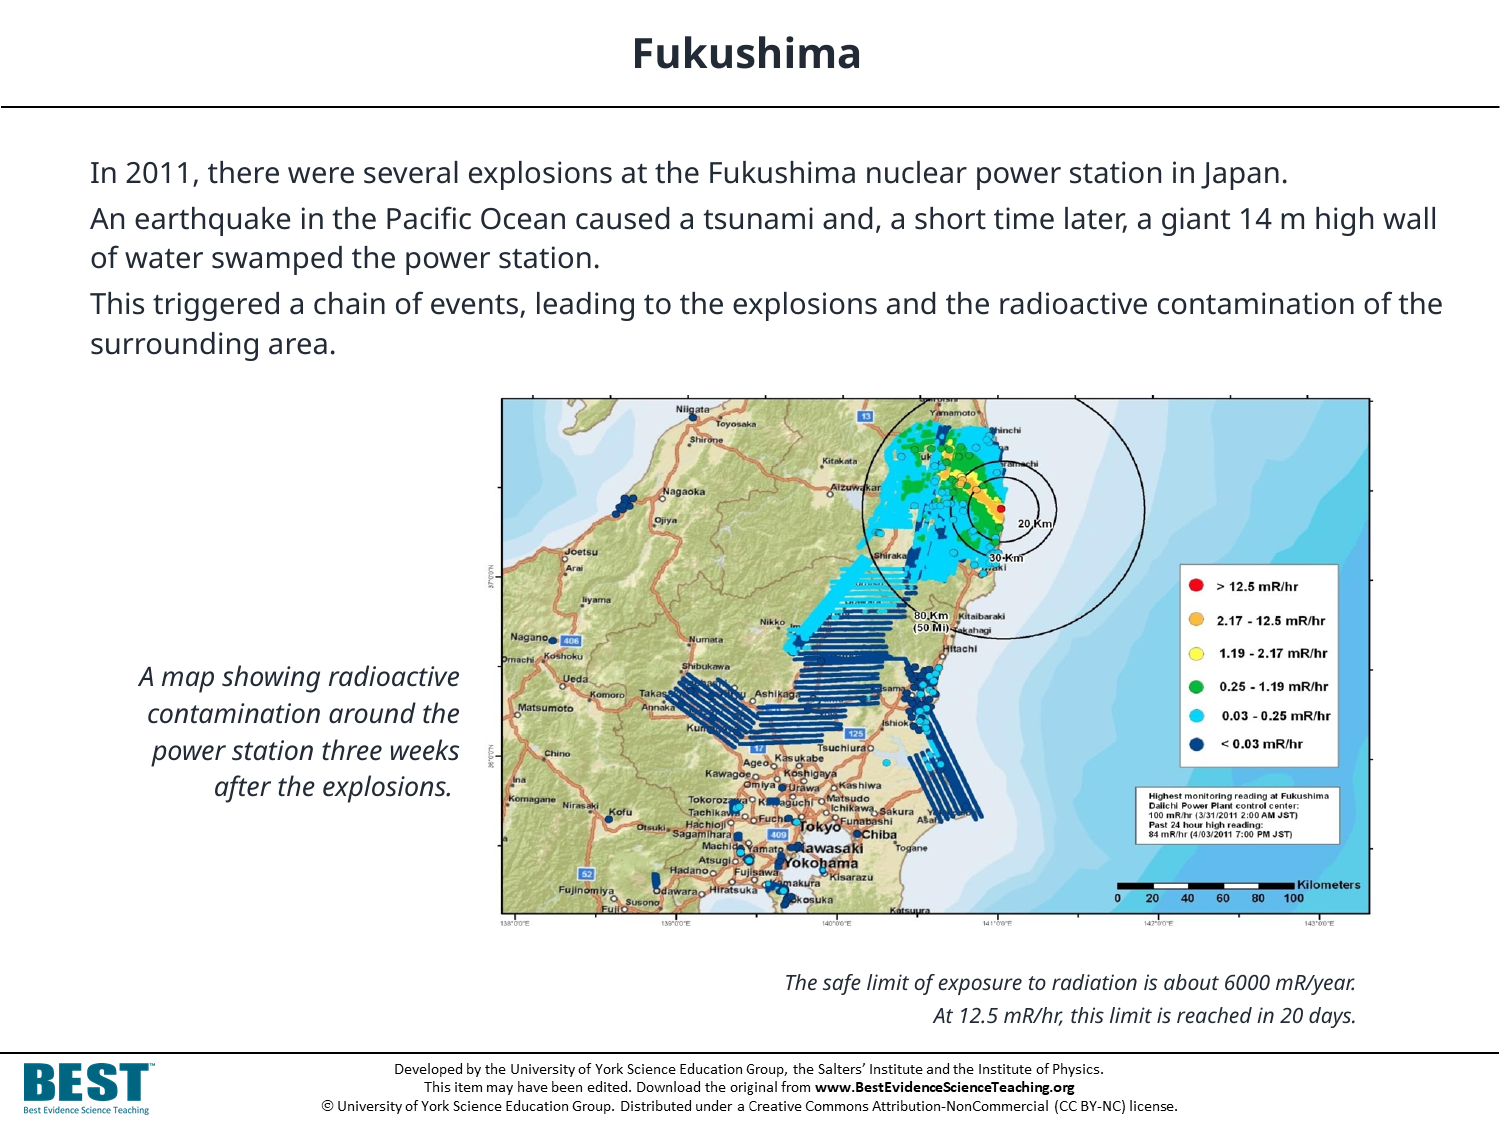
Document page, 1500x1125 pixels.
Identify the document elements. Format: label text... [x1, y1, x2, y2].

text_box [120, 395, 1374, 1036]
text_box Fukushima [23, 4, 1471, 99]
picture [0, 106, 1500, 1125]
